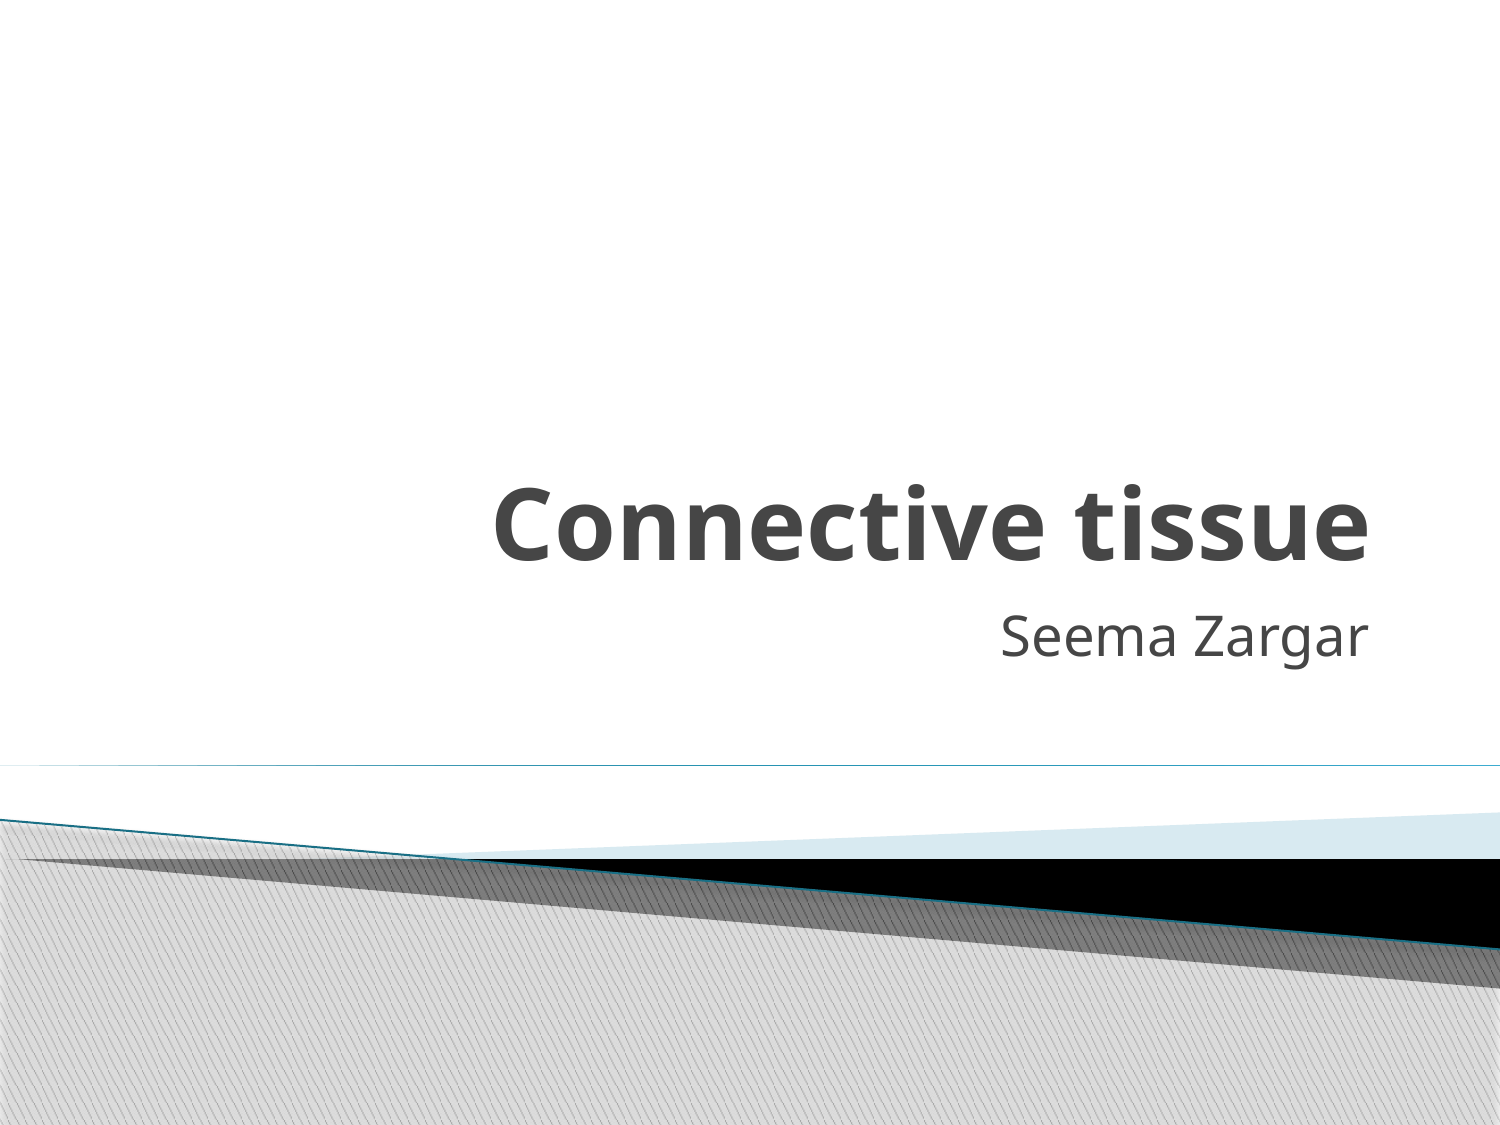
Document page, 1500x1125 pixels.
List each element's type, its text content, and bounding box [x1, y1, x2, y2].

title Connective tissue [112, 287, 1388, 588]
subtitle Seema Zargar [112, 592, 1388, 790]
picture [5, 859, 1500, 989]
